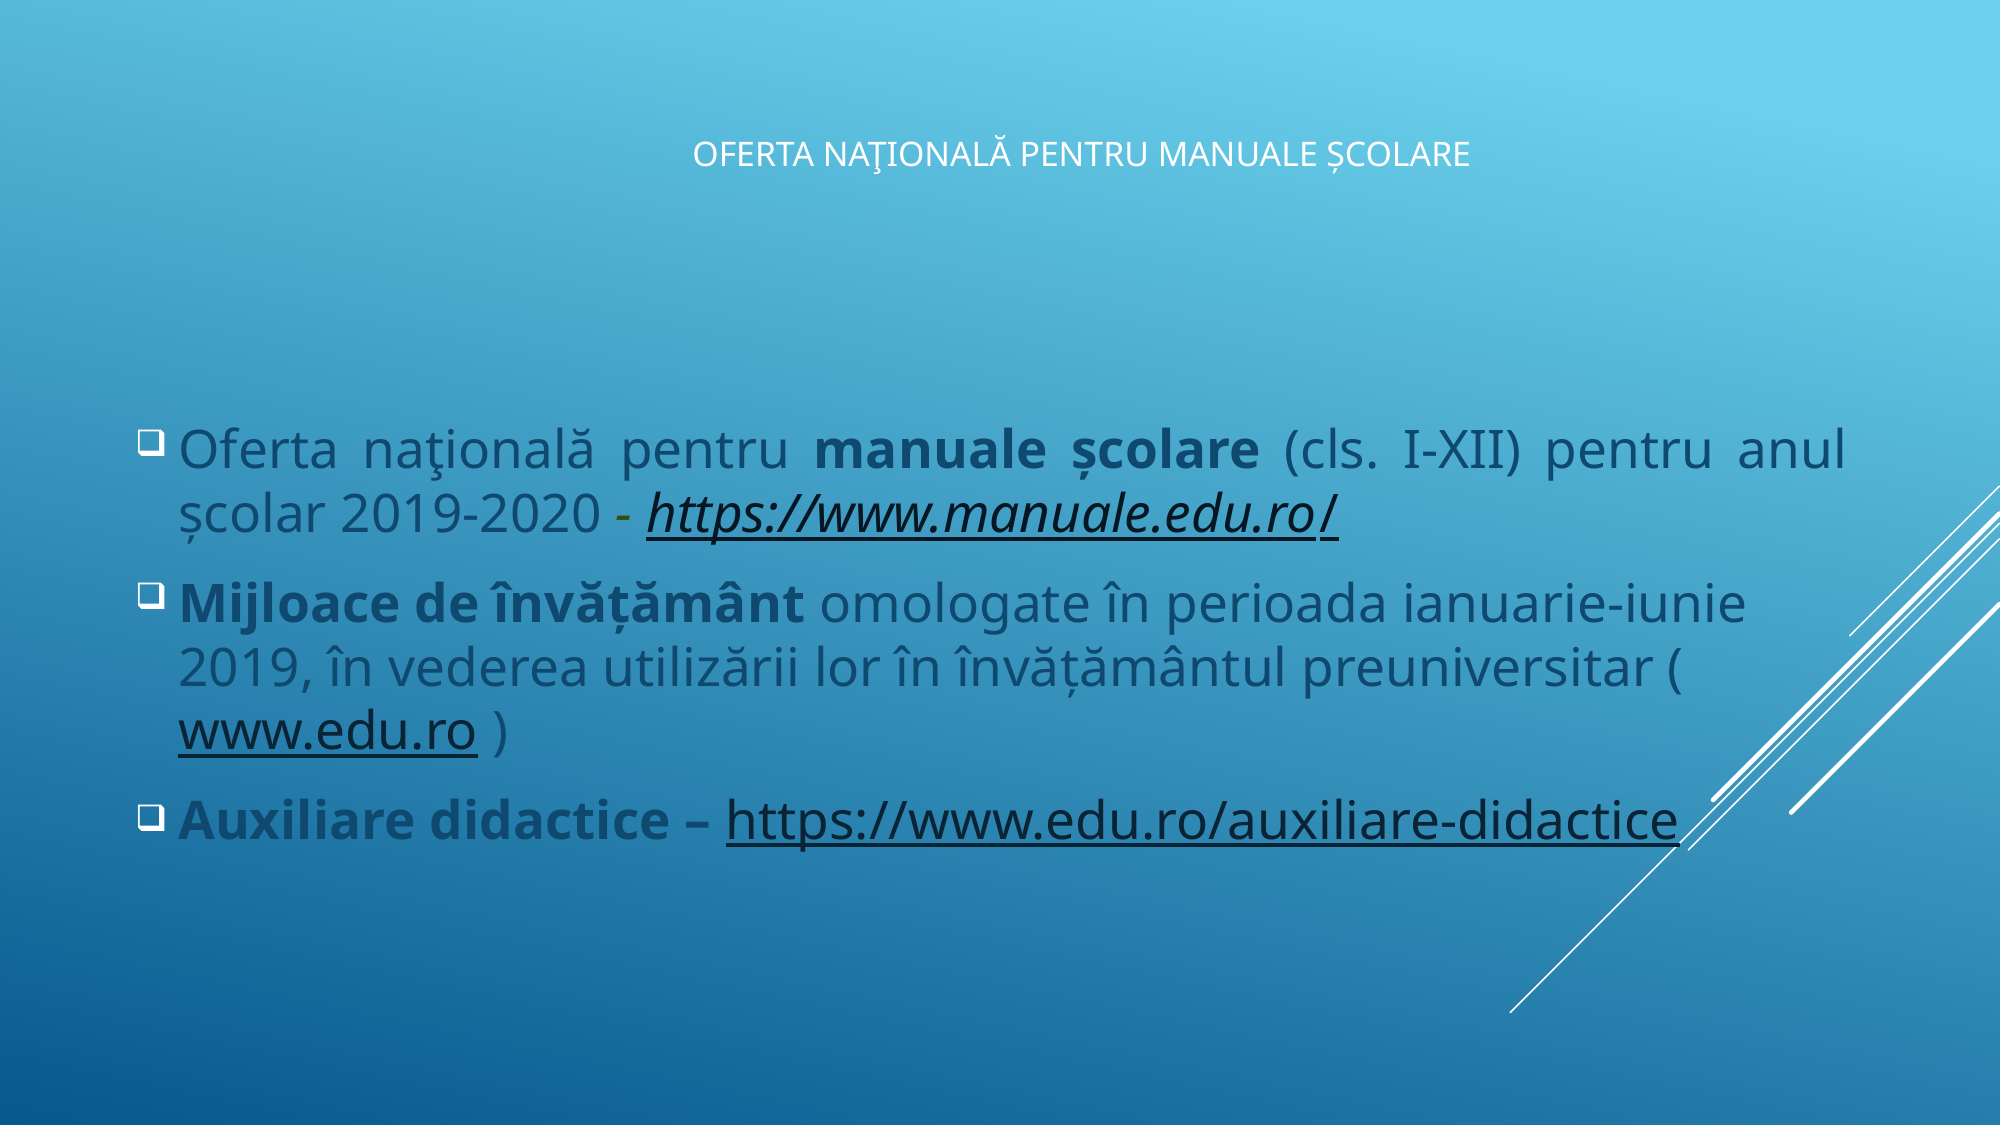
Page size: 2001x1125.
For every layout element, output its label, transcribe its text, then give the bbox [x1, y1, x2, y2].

title OFERTA NAŢIONALĂ PENTRU MANUALE ȘCOLARE [292, 124, 1778, 221]
list Oferta naţională pentru manuale școlare (cls. I-XII) pentru anul școlar 2019-2020 - https://www.manuale.edu.ro/ Mijloace de învățământ omologate în perioada ianuarie-iunie 2019, în vederea utilizării lor în învățământul preuniversitar (www.edu.ro ) Auxiliare didactice – https://www.edu.ro/auxiliare-didactice [120, 221, 1863, 868]
